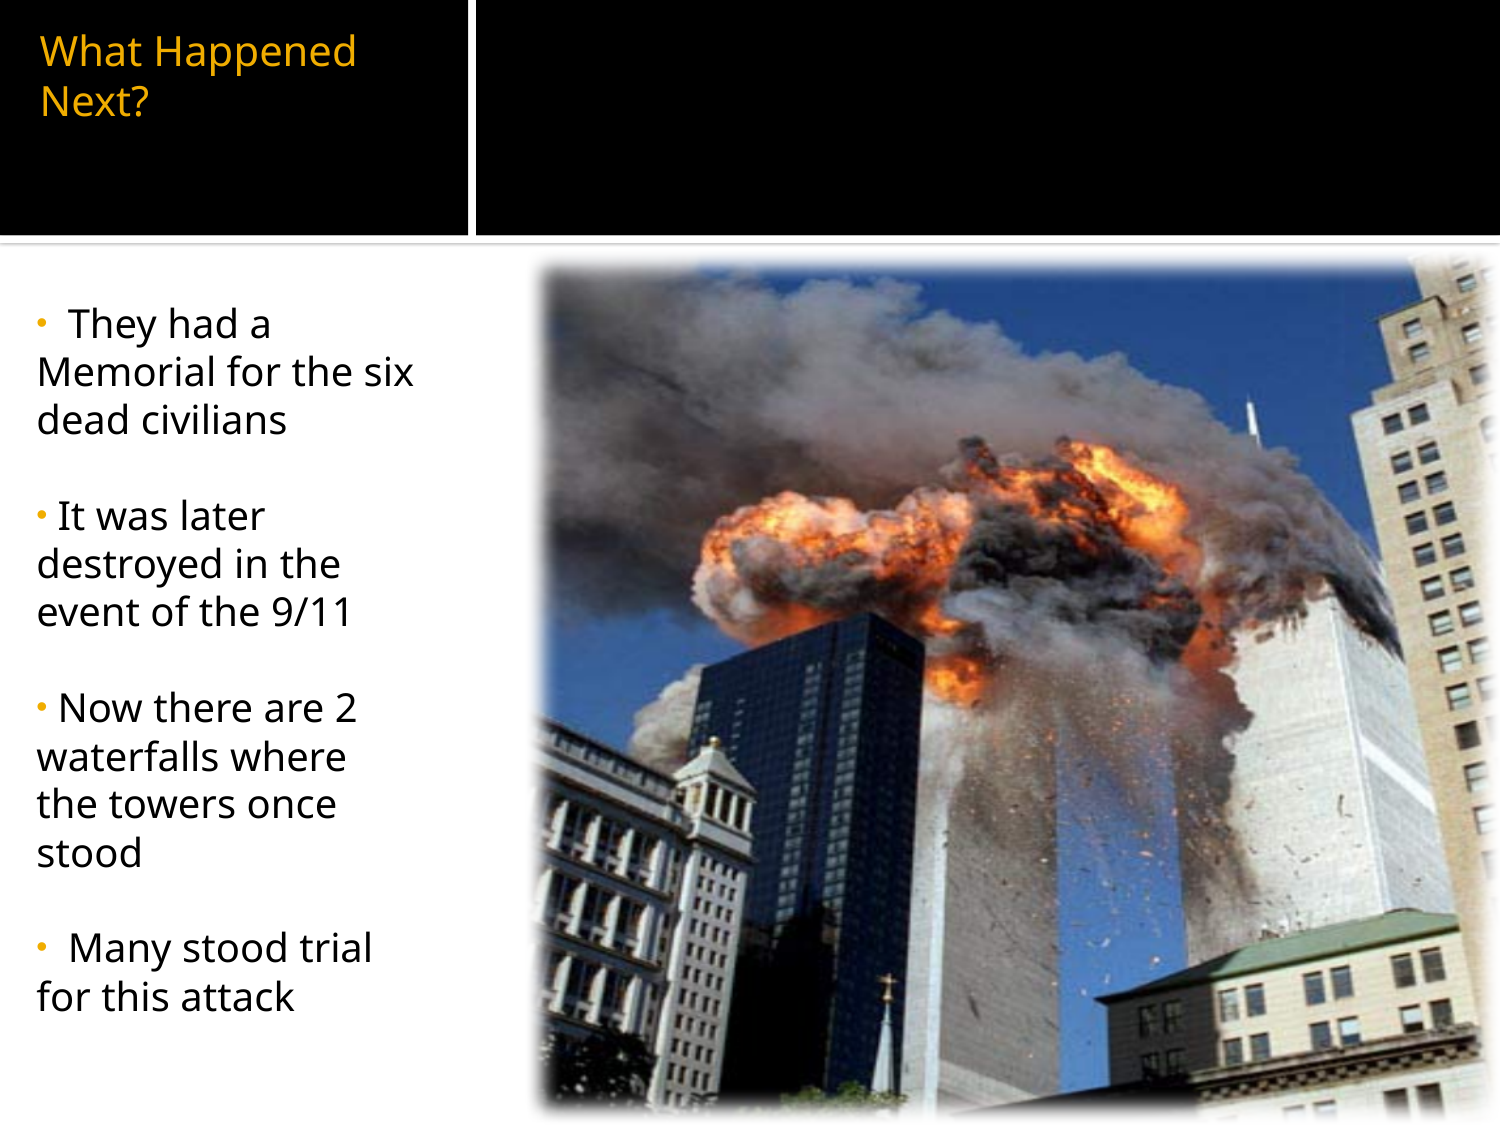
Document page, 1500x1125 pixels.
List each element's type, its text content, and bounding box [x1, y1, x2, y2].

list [524, 249, 1500, 1125]
list They had a Memorial for the six dead civilians It was later destroyed in the event of the 9/11 Now there are 2 waterfalls where the towers once stood Many stood trial for this attack [27, 283, 433, 1034]
title What Happened Next? [27, 24, 442, 125]
